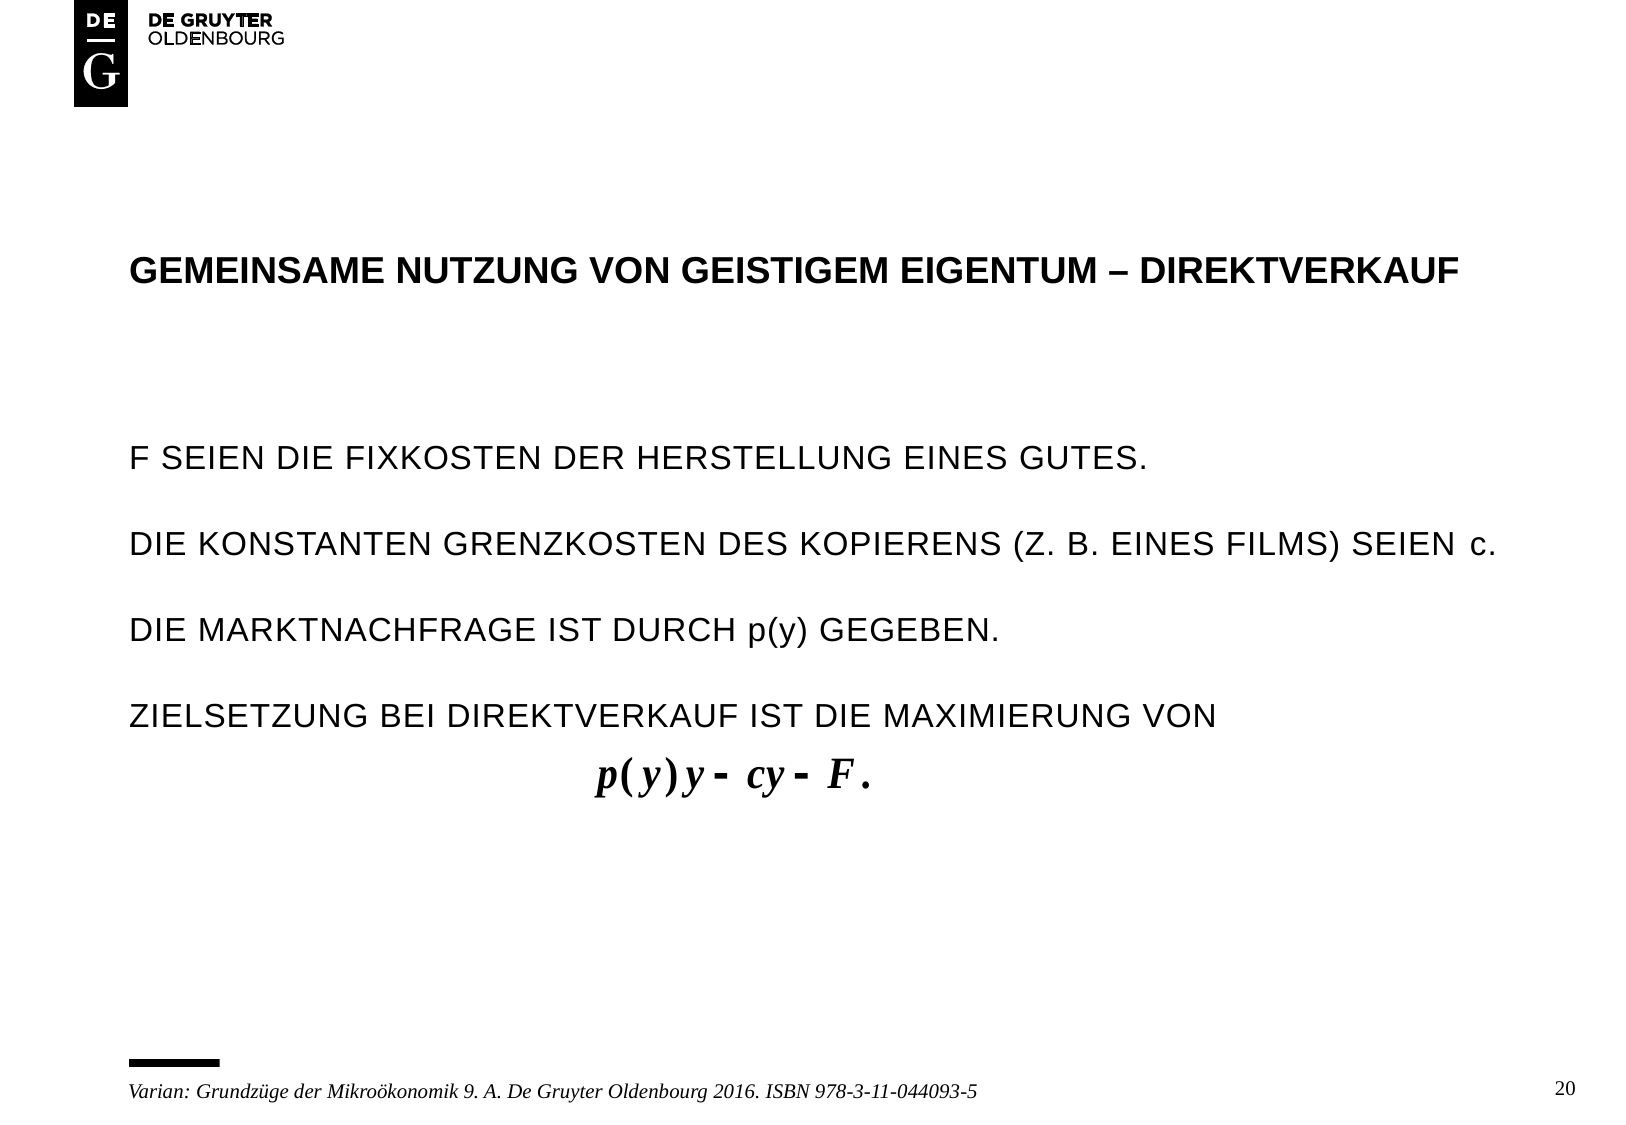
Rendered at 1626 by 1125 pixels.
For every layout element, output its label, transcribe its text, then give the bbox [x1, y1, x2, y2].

title Gemeinsame nutzung von geistigem eigentum – DIREKTVERKAUF [129, 245, 1556, 328]
list F seien die fixkosten der herstellung eines gutes. Die konstanten grenzkosten des kopierens (z. B. eines films) seien c. DIE MARKTNACHFRAGE IST DURCH p(y) GEGEBEN. ZIELSETZUNG BEI DIREKTVERKAUF IST DIE MAXIMIERUNG VON [129, 355, 1556, 1018]
slide_number 20 [1554, 1074, 1614, 1104]
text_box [588, 756, 871, 801]
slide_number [128, 1077, 1539, 1108]
